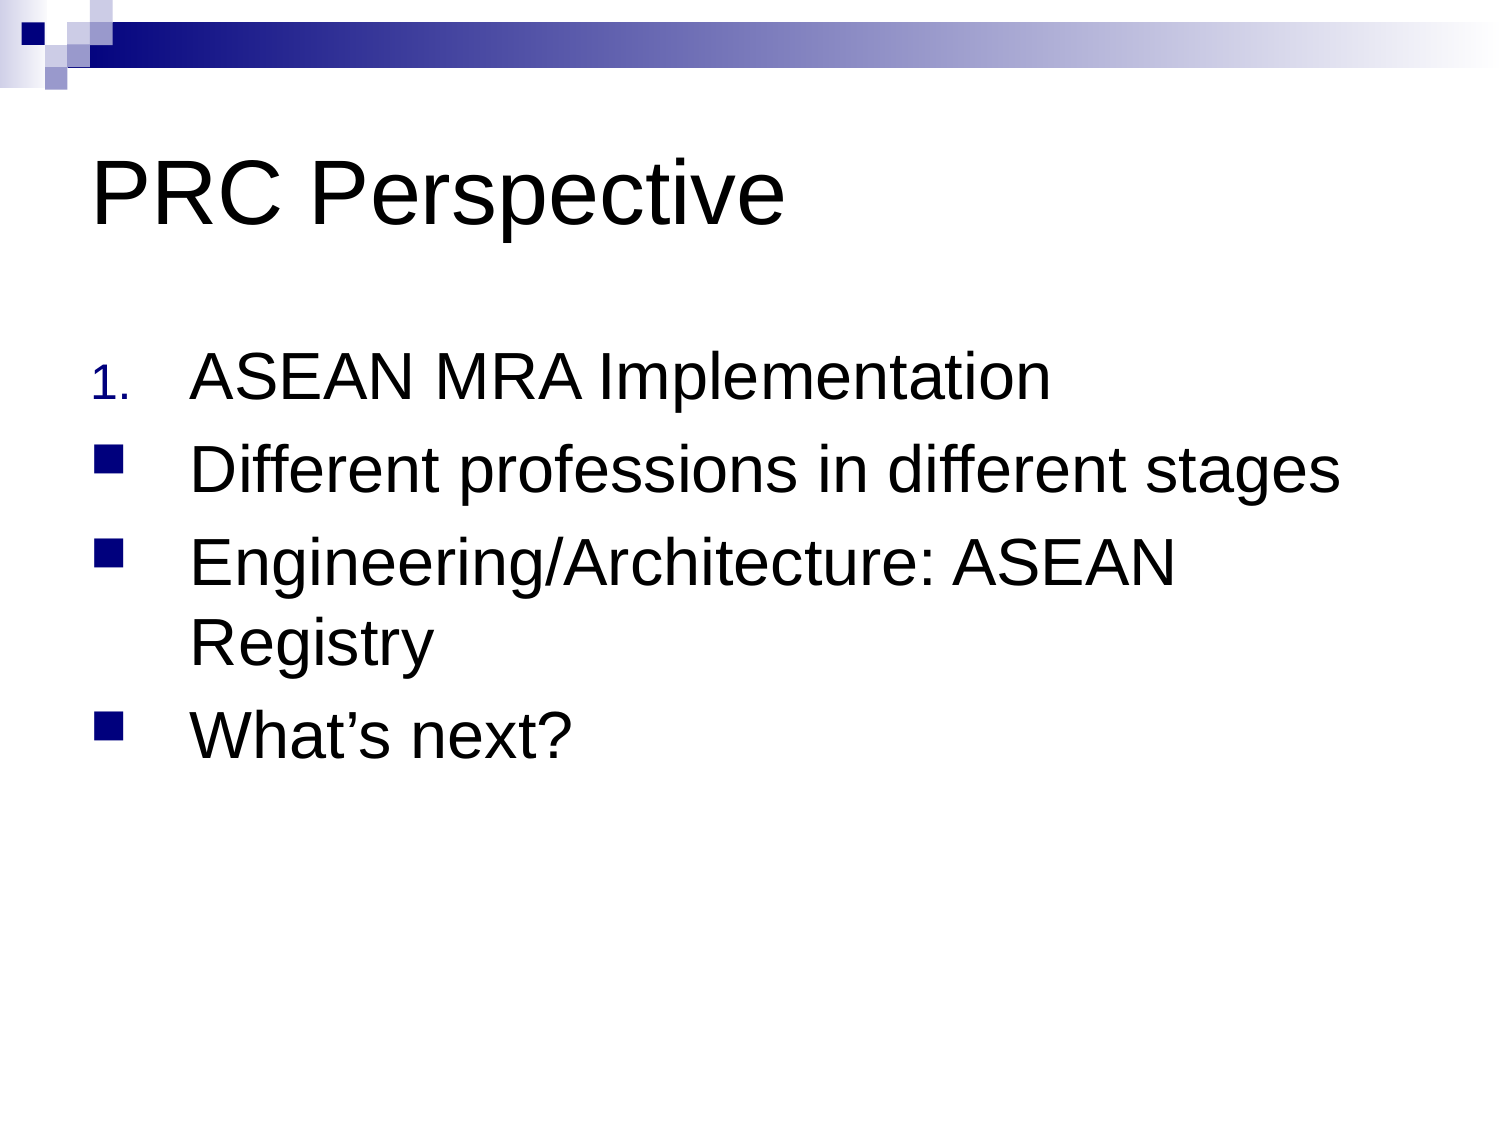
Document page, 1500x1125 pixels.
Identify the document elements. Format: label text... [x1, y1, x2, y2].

title PRC Perspective [74, 74, 1426, 301]
list ASEAN MRA Implementation Different professions in different stages Engineering/Architecture: ASEAN Registry What’s next? [74, 324, 1426, 963]
